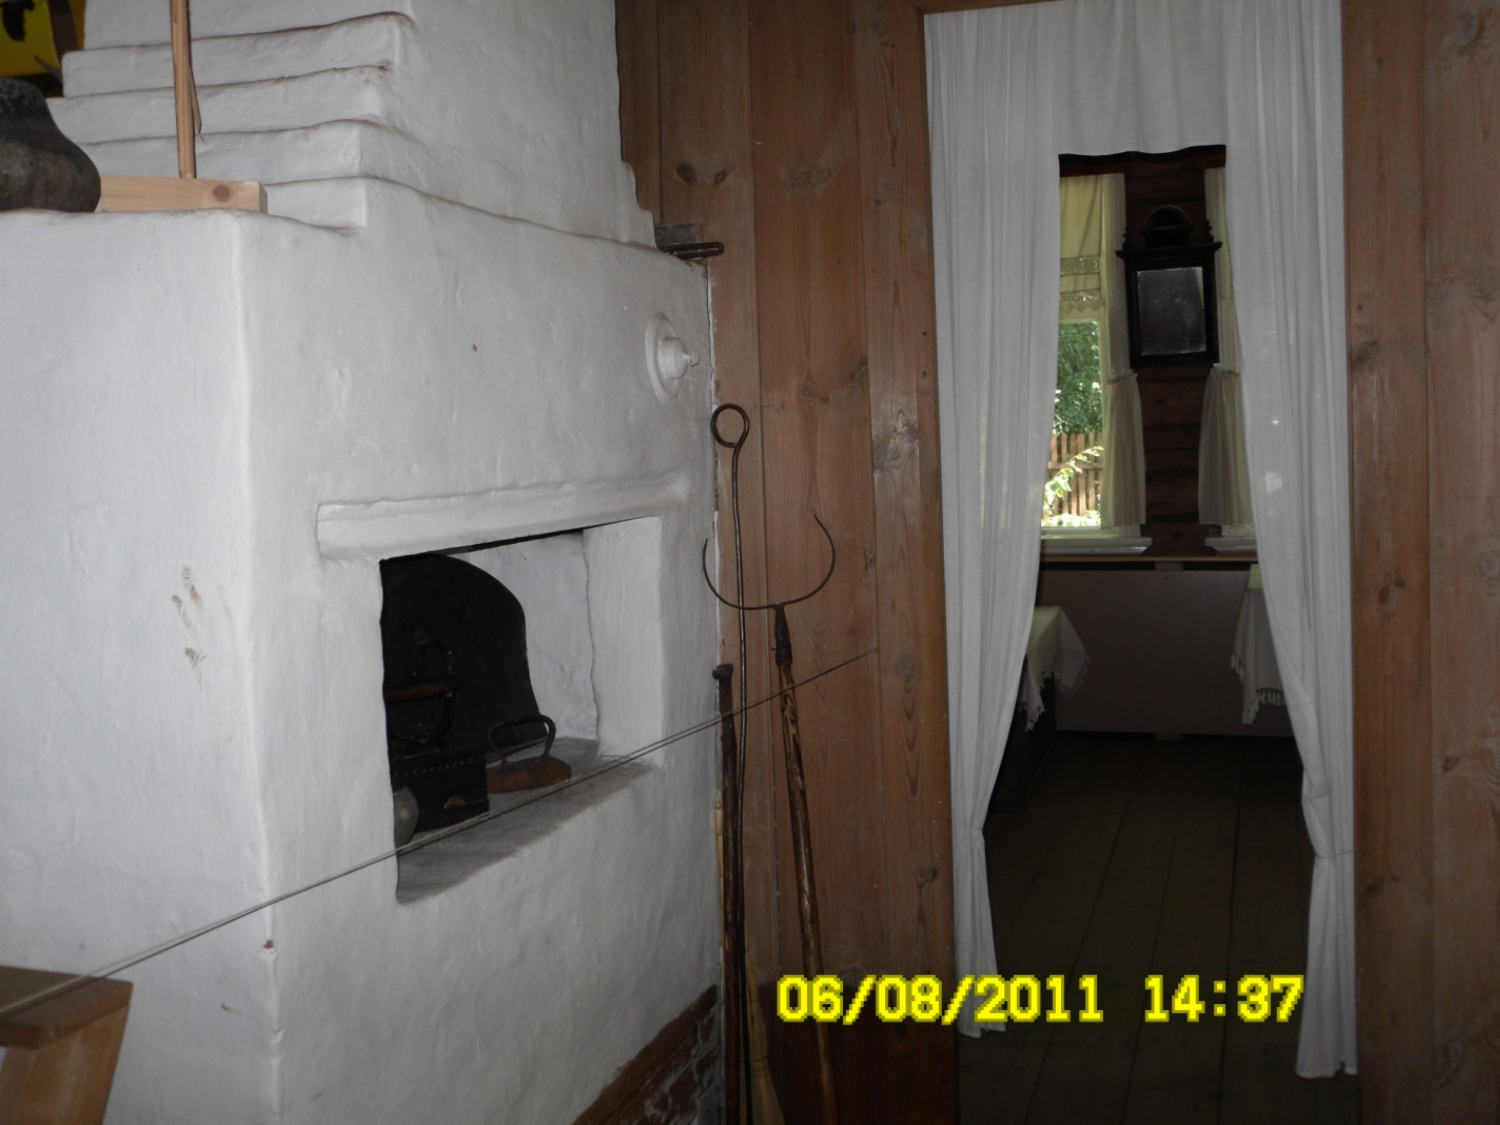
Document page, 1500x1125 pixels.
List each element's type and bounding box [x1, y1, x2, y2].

list [0, 0, 1500, 1125]
